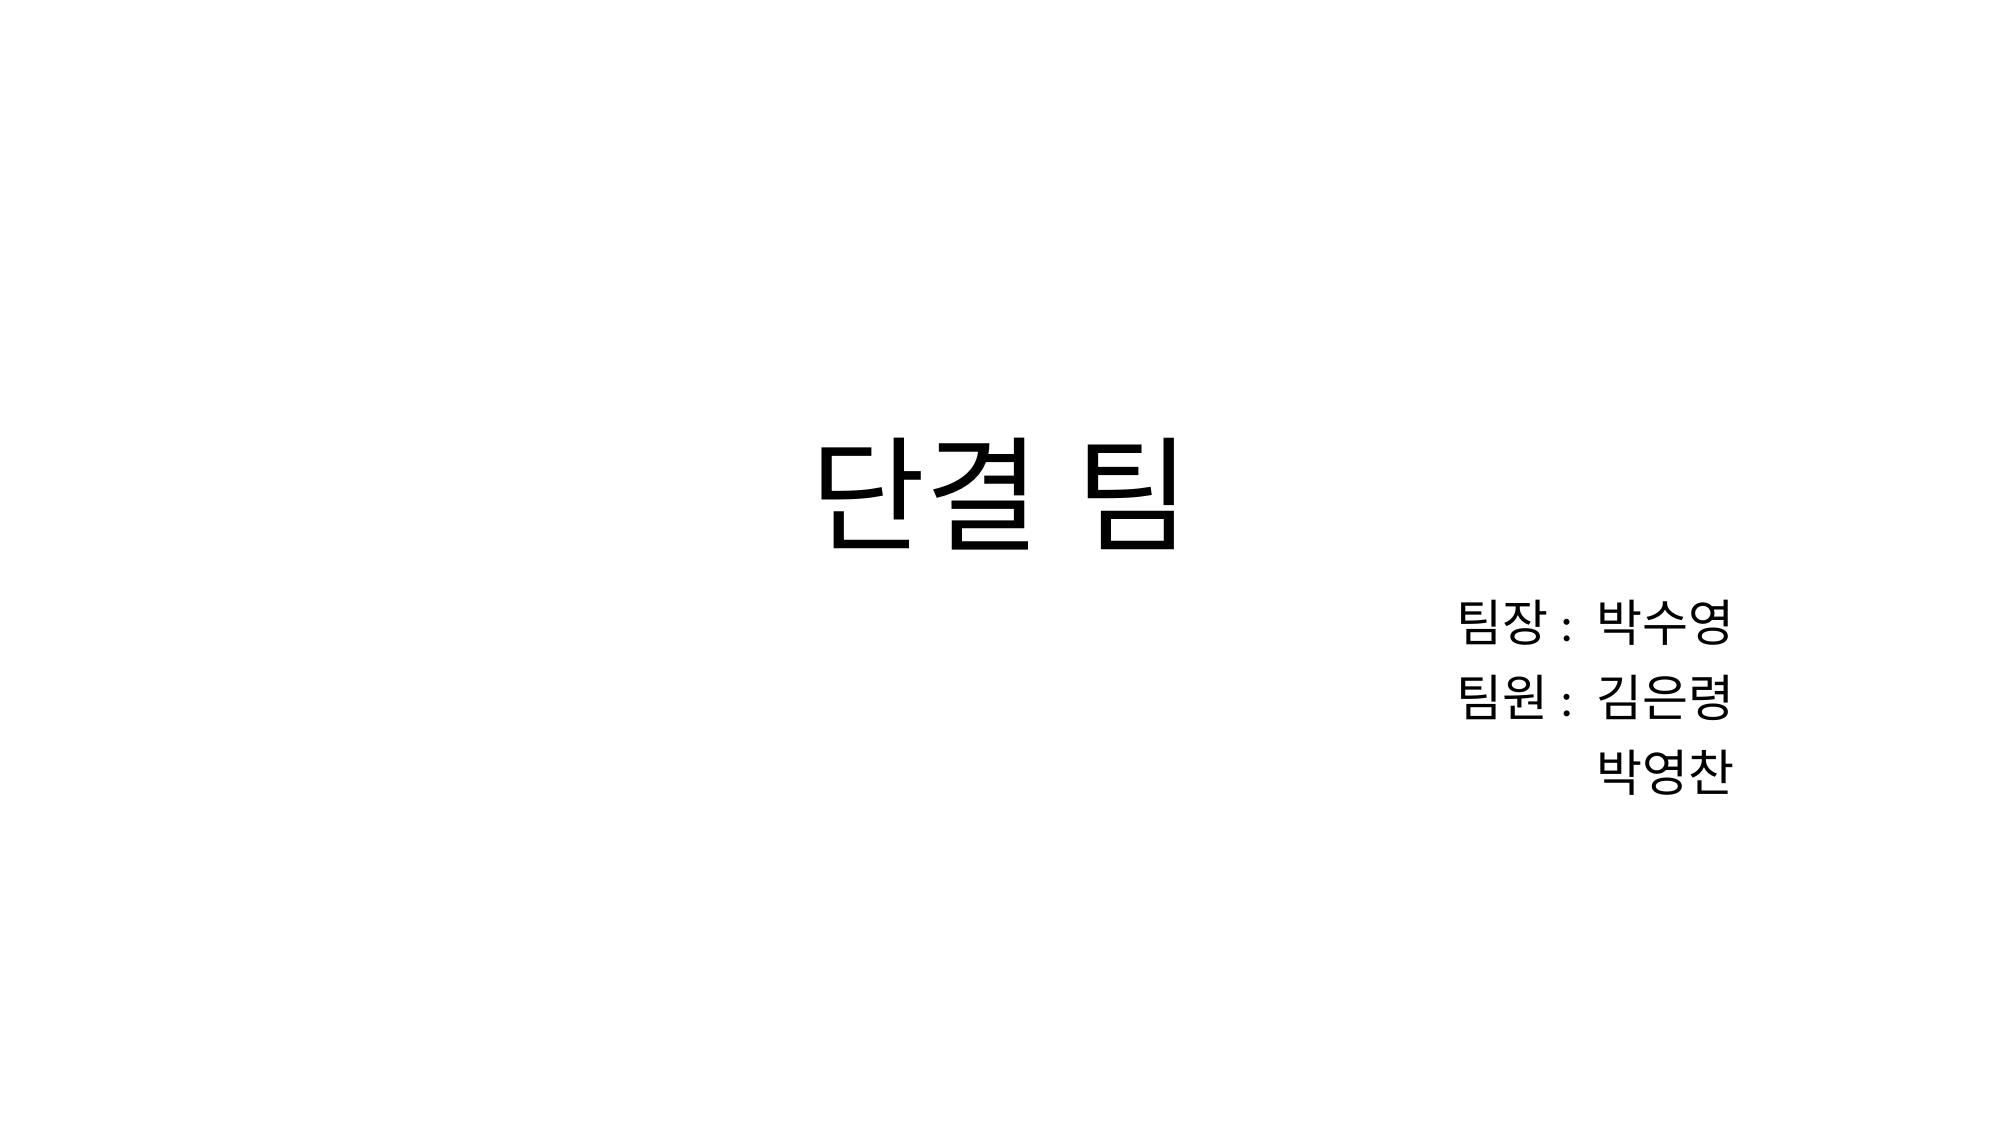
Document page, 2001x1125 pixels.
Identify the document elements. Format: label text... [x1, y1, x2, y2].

title 단결 팀 [249, 184, 1750, 576]
subtitle 팀장: 박수영 팀원: 김은령 박영찬 [249, 590, 1750, 863]
